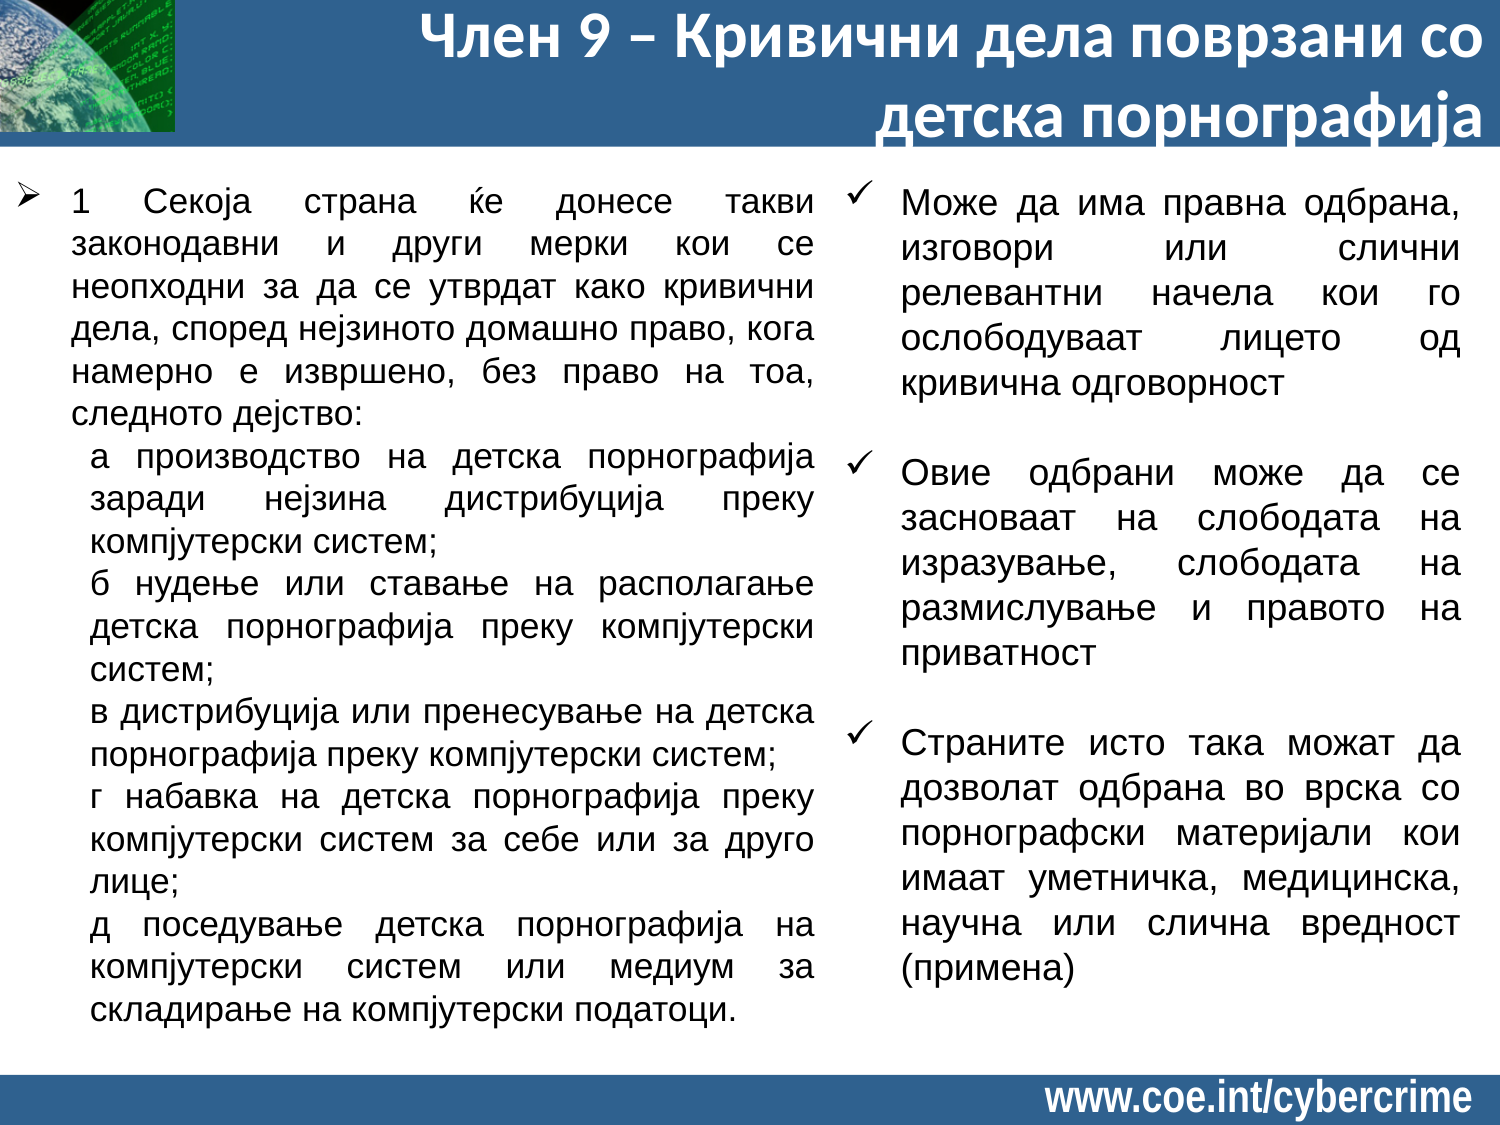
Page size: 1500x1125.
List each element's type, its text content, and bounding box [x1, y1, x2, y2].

picture [0, 0, 175, 132]
text_box Член 9 – Кривични дела поврзани со детска порнографија [0, 0, 1500, 149]
text_box 1 Секоја страна ќе донесе такви законодавни и други мерки кои се неопходни за да се утврдат како кривични дела, според нејзиното домашно право, кога намерно е извршено, без право на тоа, следното дејство: а производство на детска порнографија заради нејзина дистрибуција преку компјутерски систем; б нудење или ставање на располагање детска порнографија преку компјутерски систем; в дистрибуција или пренесување на детска порнографија преку компјутерски систем; г набавка на детска порнографија преку компјутерски систем за себе или за друго лице; д поседување детска порнографија на компјутерски систем или медиум за складирање на компјутерски податоци. [0, 170, 830, 1036]
text_box [0, 1073, 1030, 1125]
text_box www.coe.int/cybercrime [1030, 1059, 1500, 1125]
text_box Може да има правна одбрана, изговори или слични релевантни начела кои го ослободуваат лицето од кривична одговорност Овие одбрани може да се засноваат на слободата на изразување, слободата на размислување и правото на приватност Страните исто така можат да дозволат одбрана во врска со порнографски материјали кои имаат уметничка, медицинска, научна или слична вредност (примена) [829, 170, 1476, 996]
